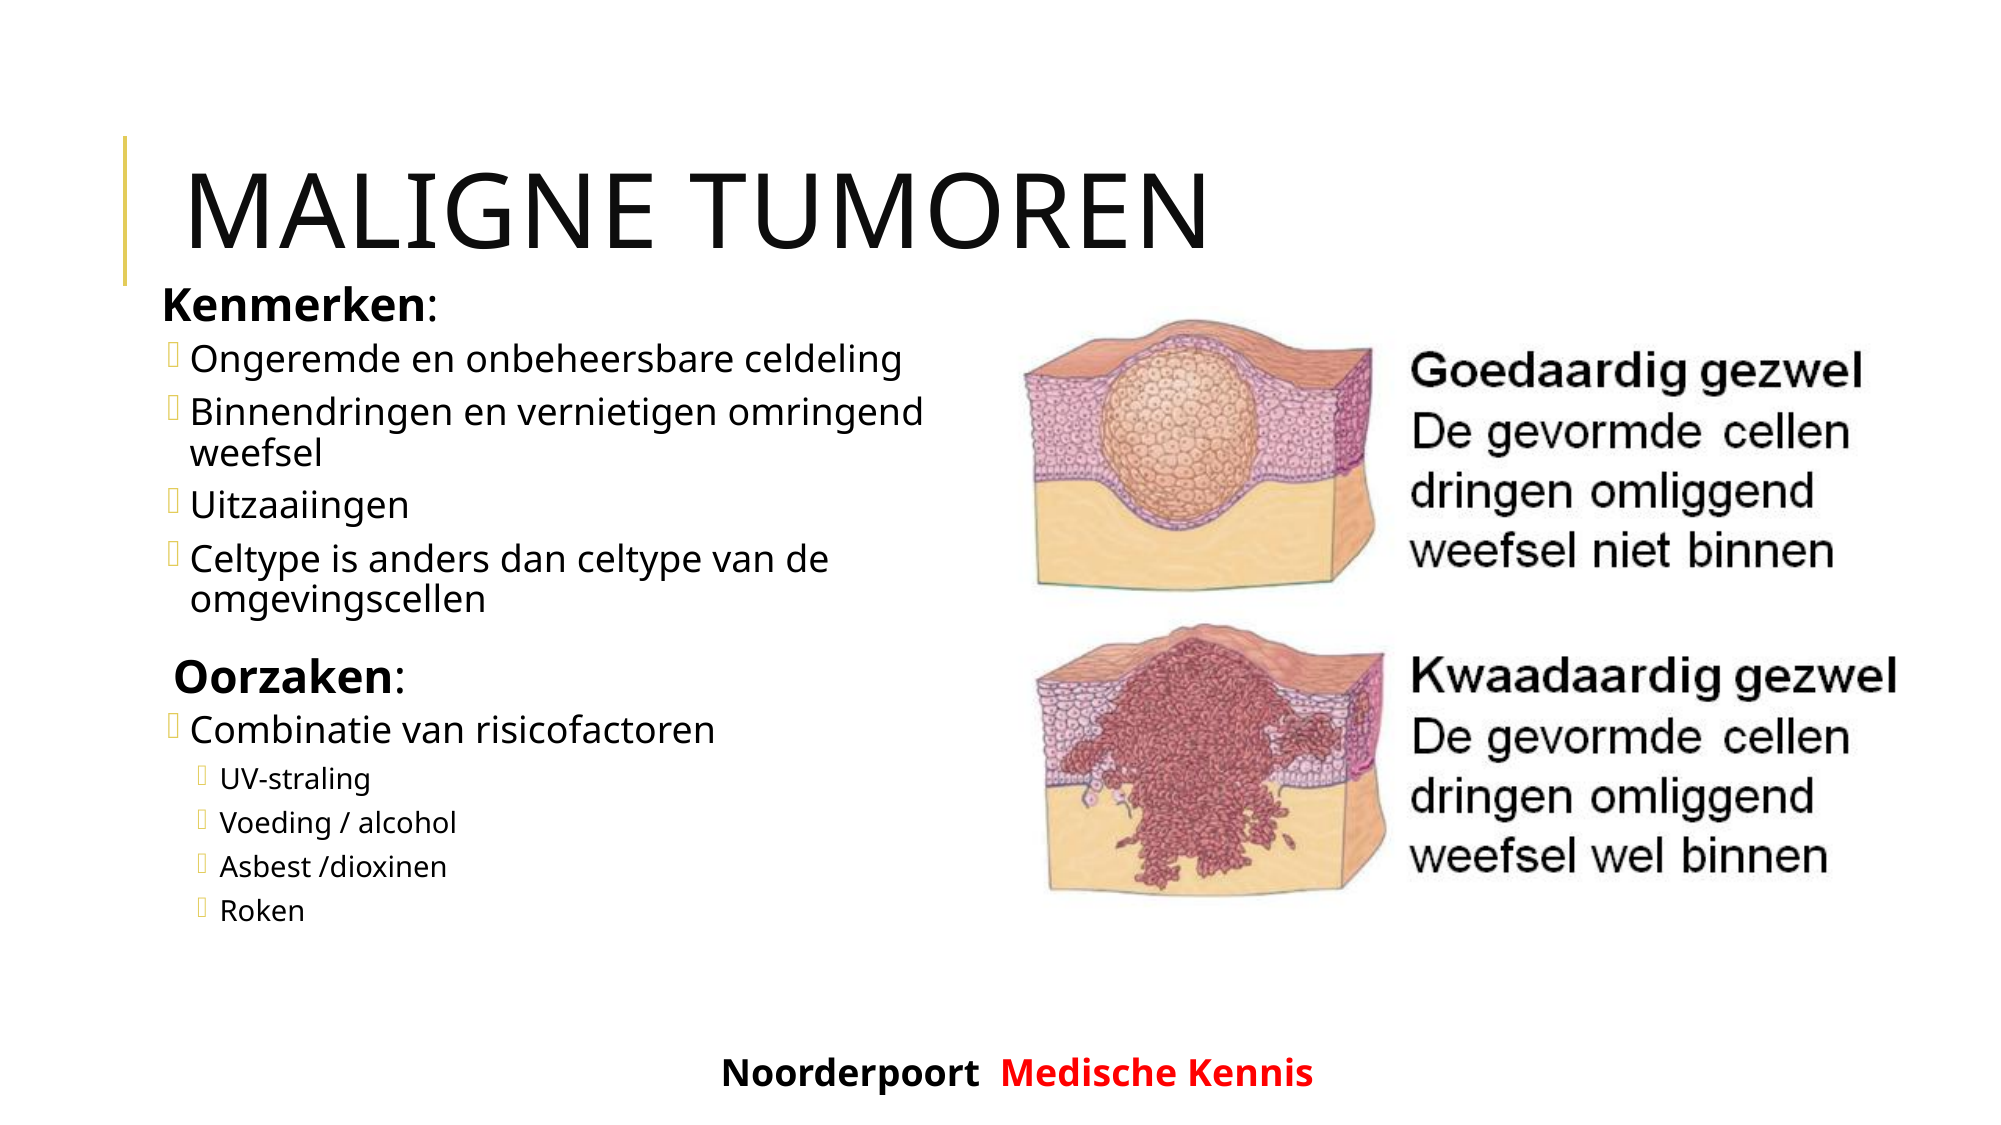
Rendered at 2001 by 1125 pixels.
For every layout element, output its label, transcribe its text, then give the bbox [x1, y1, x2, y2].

title Maligne tumoren [168, 96, 1763, 342]
picture [994, 306, 1947, 915]
list Kenmerken: Ongeremde en onbeheersbare celdeling Binnendringen en vernietigen omringend weefsel Uitzaaiingen Celtype is anders dan celtype van de omgevingscellen Oorzaken: Combinatie van risicofactoren UV-straling Voeding / alcohol Asbest /dioxinen Roken [138, 274, 966, 1109]
text_box Noorderpoort Medische Kennis [705, 1041, 1369, 1102]
